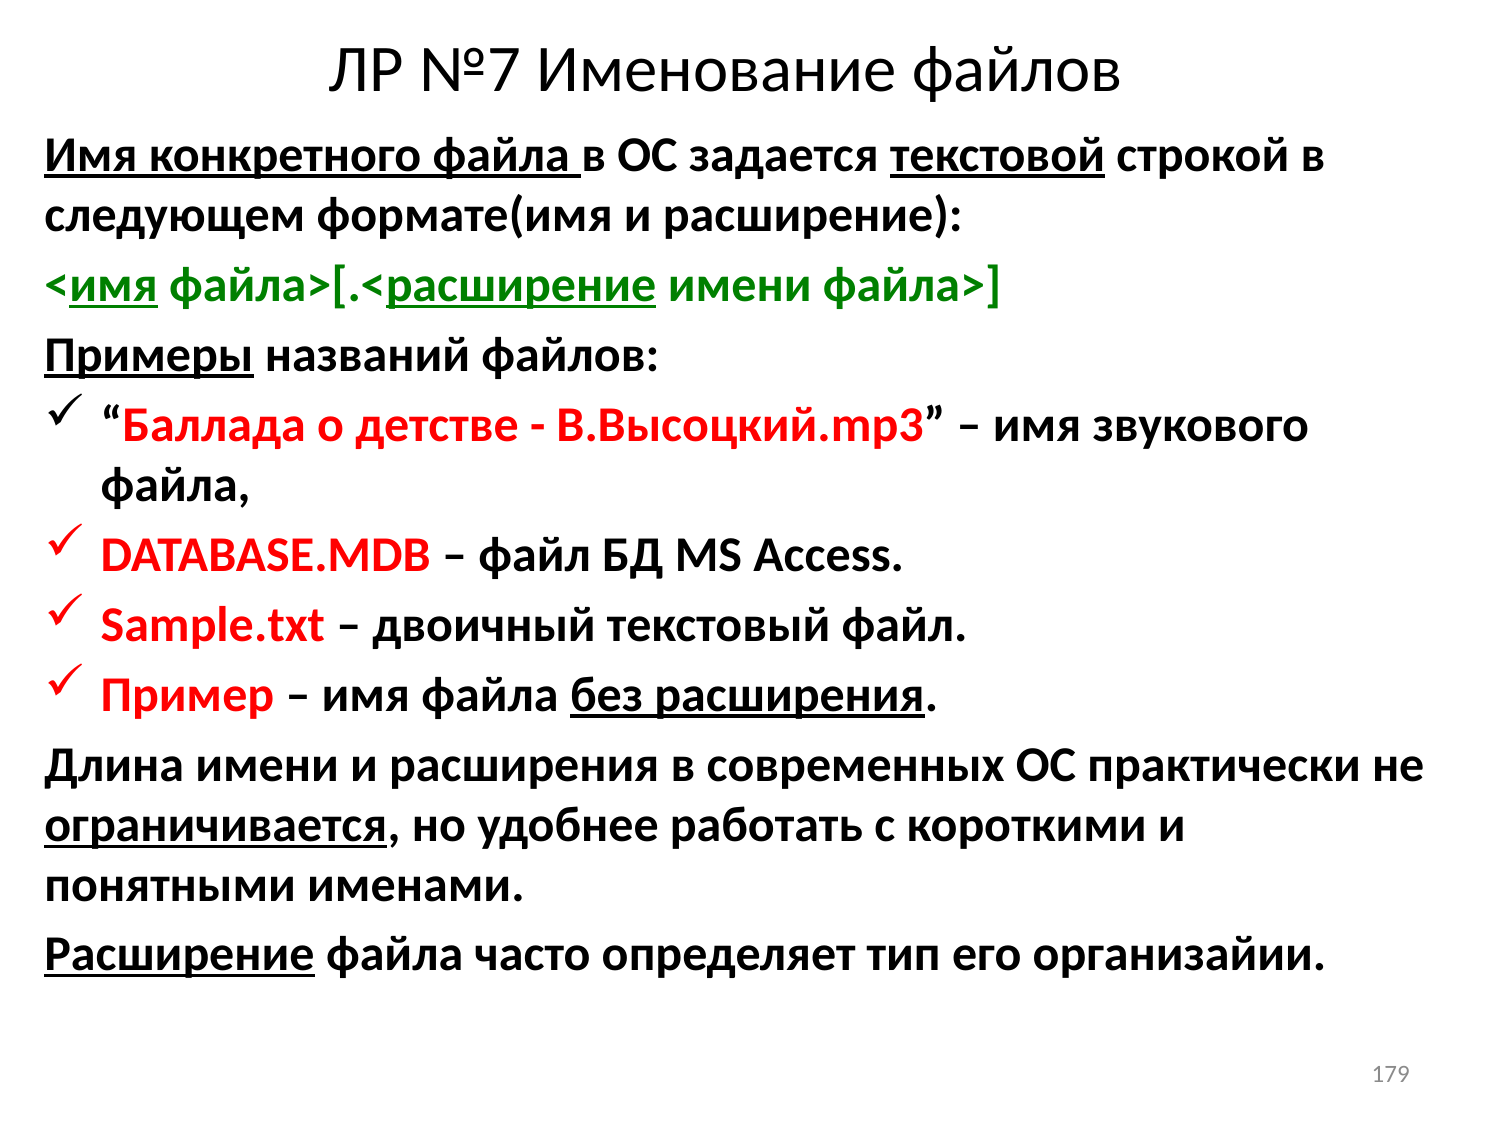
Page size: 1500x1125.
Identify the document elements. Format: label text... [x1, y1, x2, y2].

text_box Имя конкретного файла в ОС задается текстовой строкой в следующем формате(имя и расширение): <имя файла>[.<расширение имени файла>] Примеры названий файлов: “Баллада о детстве - В.Высоцкий.mp3” – имя звукового файла, DATABASE.MDB – файл БД MS Access. Sample.txt – двоичный текстовый файл. Пример – имя файла без расширения. Длина имени и расширения в современных ОС практически не ограничивается, но удобнее работать с короткими и понятными именами. Расширение файла часто определяет тип его организайии. [29, 113, 1453, 1024]
title ЛР №7 Именование файлов [206, 0, 1247, 113]
slide_number 179 [1074, 1042, 1425, 1103]
